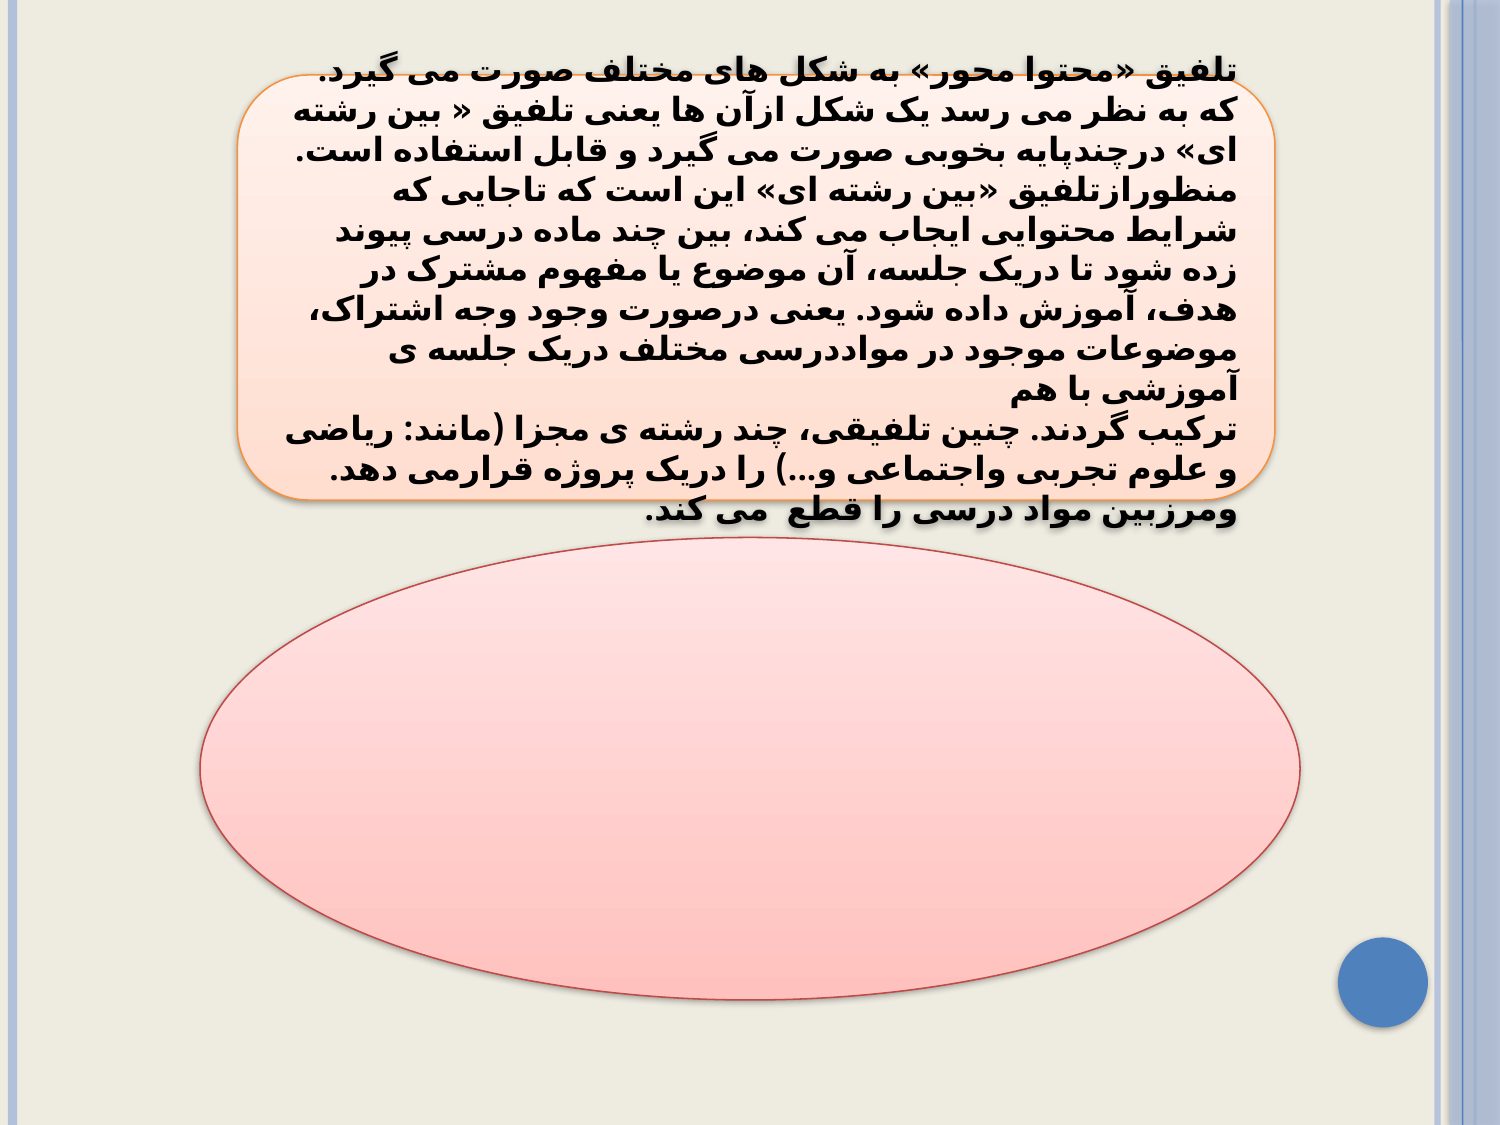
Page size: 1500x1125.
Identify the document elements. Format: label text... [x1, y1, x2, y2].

text_box [199, 536, 1301, 1001]
text_box تلفیق «محتوا محور» به شکل های مختلف صورت می گیرد. که به نظر می رسد یک شکل ازآن ها یعنی تلفیق « بین رشته ای» درچندپایه بخوبی صورت می گیرد و قابل استفاده است. منظورازتلفیق «بین رشته ای» این است که تاجایی که شرایط محتوایی ایجاب می کند، بین چند ماده درسی پیوند زده شود تا دریک جلسه، آن موضوع یا مفهوم مشترک در هدف، آموزش داده شود. یعنی درصورت وجود وجه اشتراک، موضوعات موجود در مواددرسی مختلف دریک جلسه ی آموزشی با هم ترکیب گردند. چنین تلفیقی، چند رشته ی مجزا (مانند: ریاضی و علوم تجربی واجتماعی و...) را دریک پروژه قرارمی دهد. ومرزبین مواد درسی را قطع می کند. [236, 74, 1276, 501]
